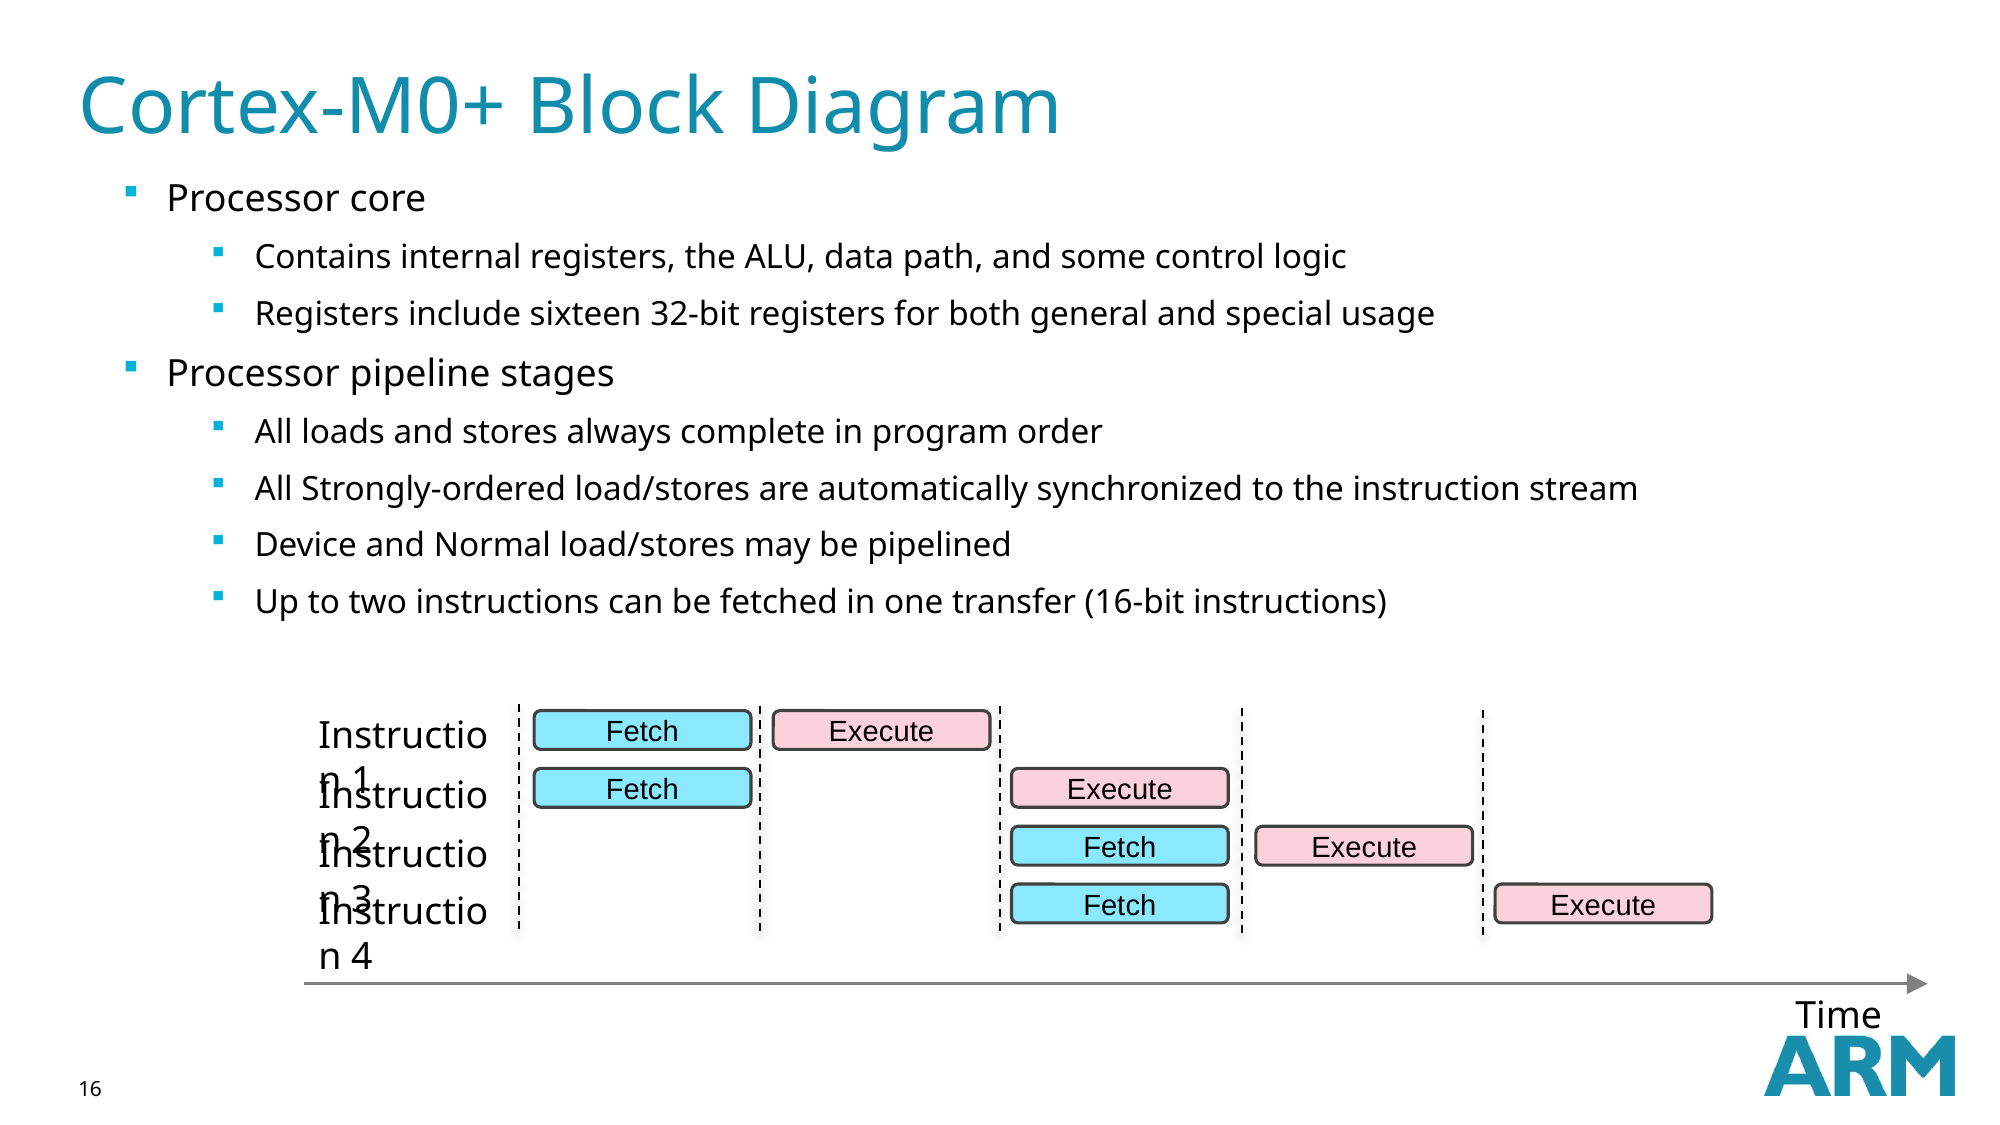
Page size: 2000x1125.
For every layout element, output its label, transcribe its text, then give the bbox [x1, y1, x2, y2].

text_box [303, 703, 1713, 938]
title Cortex-M0+ Block Diagram [78, 55, 1910, 150]
text_box Time [1780, 983, 1963, 1044]
list Processor core Contains internal registers, the ALU, data path, and some control logic Registers include sixteen 32-bit registers for both general and special usage Processor pipeline stages All loads and stores always complete in program order All Strongly-ordered load/stores are automatically synchronized to the instruction stream Device and Normal load/stores may be pipelined Up to two instructions can be fetched in one transfer (16-bit instructions) [122, 173, 1967, 646]
picture [1763, 1035, 1955, 1096]
